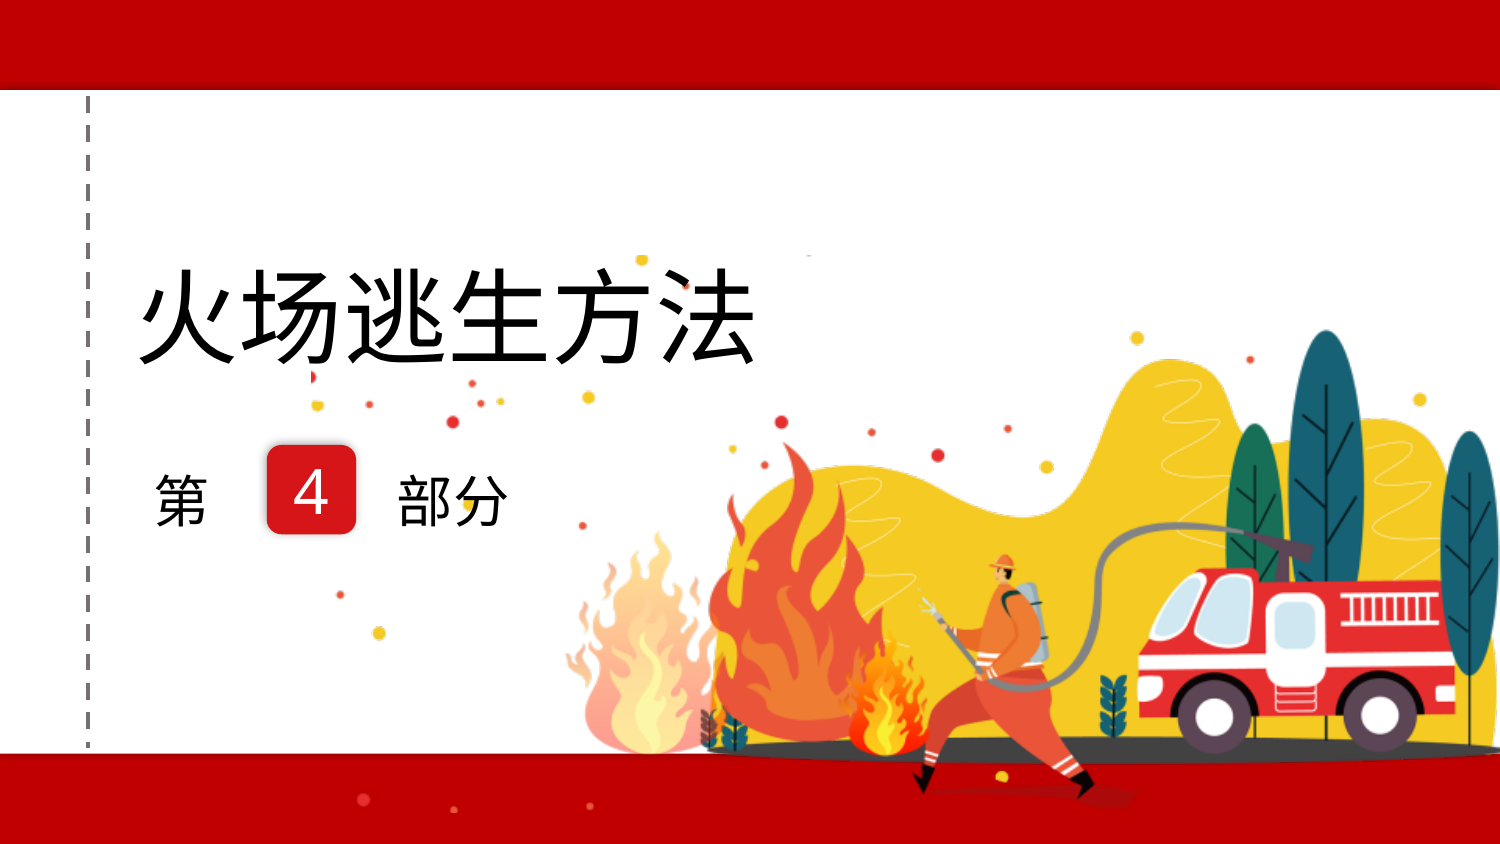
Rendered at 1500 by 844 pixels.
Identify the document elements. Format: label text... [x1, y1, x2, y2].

text_box 4 [265, 443, 311, 536]
picture [311, 255, 1500, 813]
text_box 火场逃生方法 [123, 246, 1025, 383]
text_box 第 部分 [141, 460, 274, 540]
text_box [0, 89, 1500, 755]
